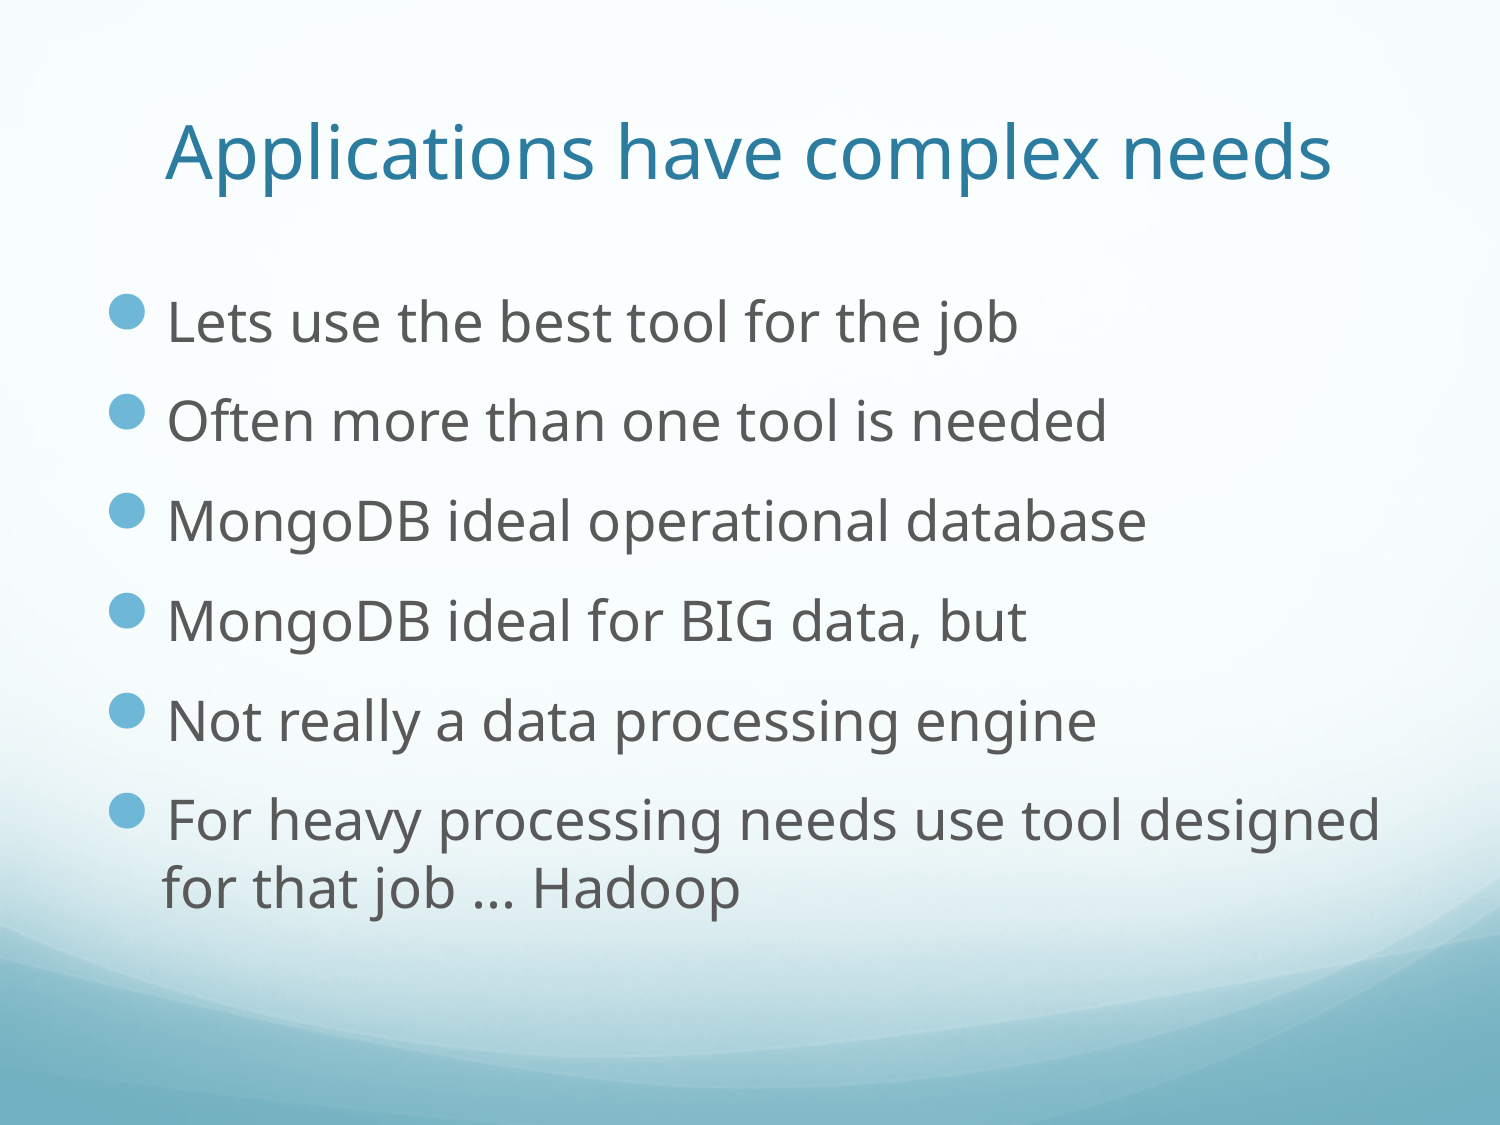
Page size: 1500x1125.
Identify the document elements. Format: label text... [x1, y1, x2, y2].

title Applications have complex needs [146, 29, 1354, 203]
list Lets use the best tool for the job Often more than one tool is needed MongoDB ideal operational database MongoDB ideal for BIG data, but Not really a data processing engine For heavy processing needs use tool designed for that job ... Hadoop [103, 285, 1396, 1043]
